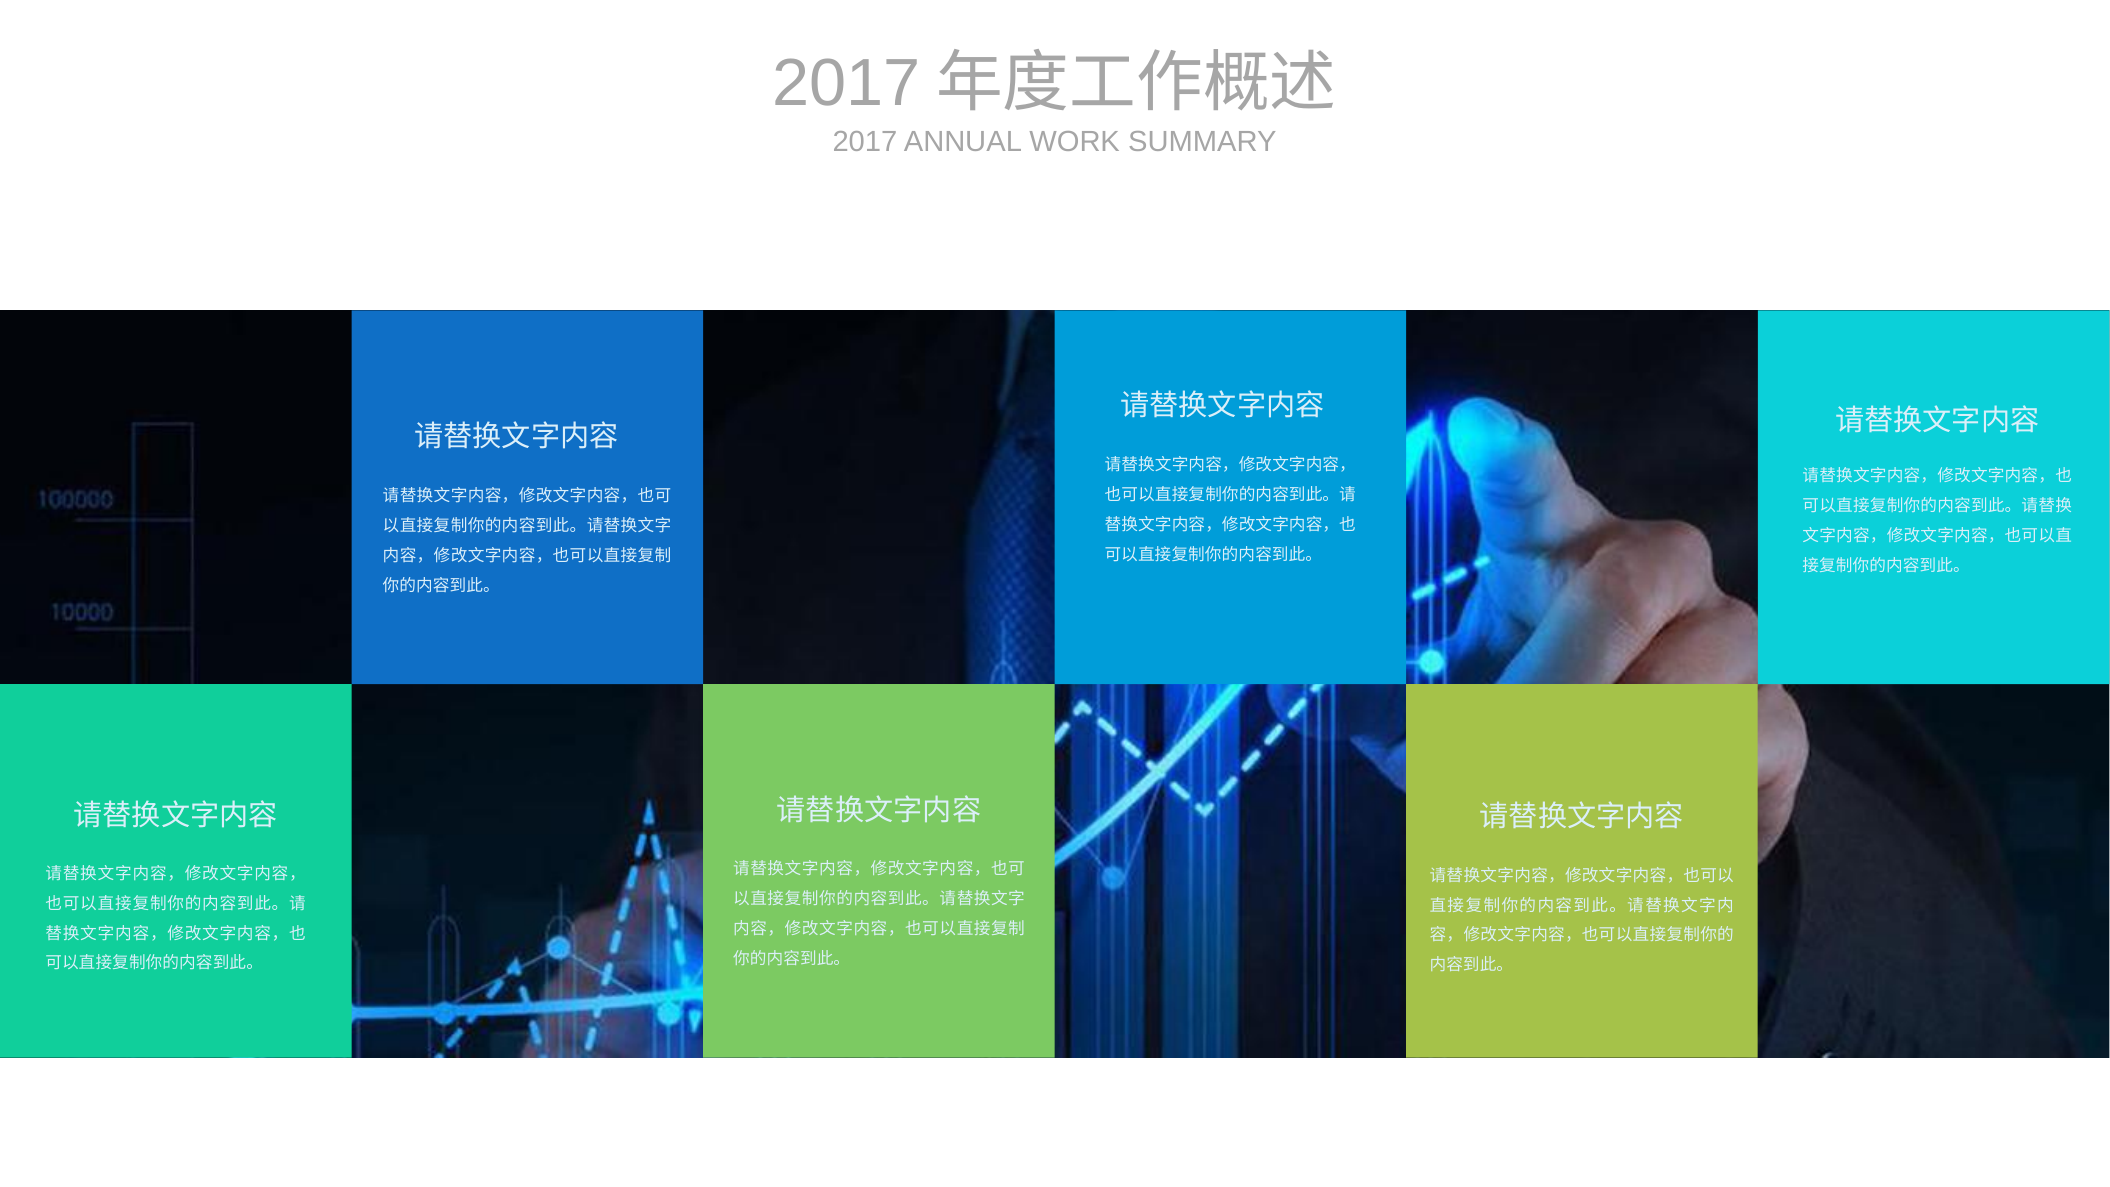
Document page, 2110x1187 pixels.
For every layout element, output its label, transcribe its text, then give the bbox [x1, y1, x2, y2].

text_box 2017年度工作概述 [730, 38, 1379, 119]
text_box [1054, 310, 1407, 685]
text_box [0, 684, 352, 1058]
text_box [0, 685, 2110, 1059]
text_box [351, 310, 704, 685]
text_box 2017 ANNUAL WORK SUMMARY [824, 122, 1285, 158]
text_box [1406, 684, 1758, 1058]
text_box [1757, 310, 2110, 685]
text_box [703, 684, 1055, 1058]
text_box [0, 309, 2110, 684]
